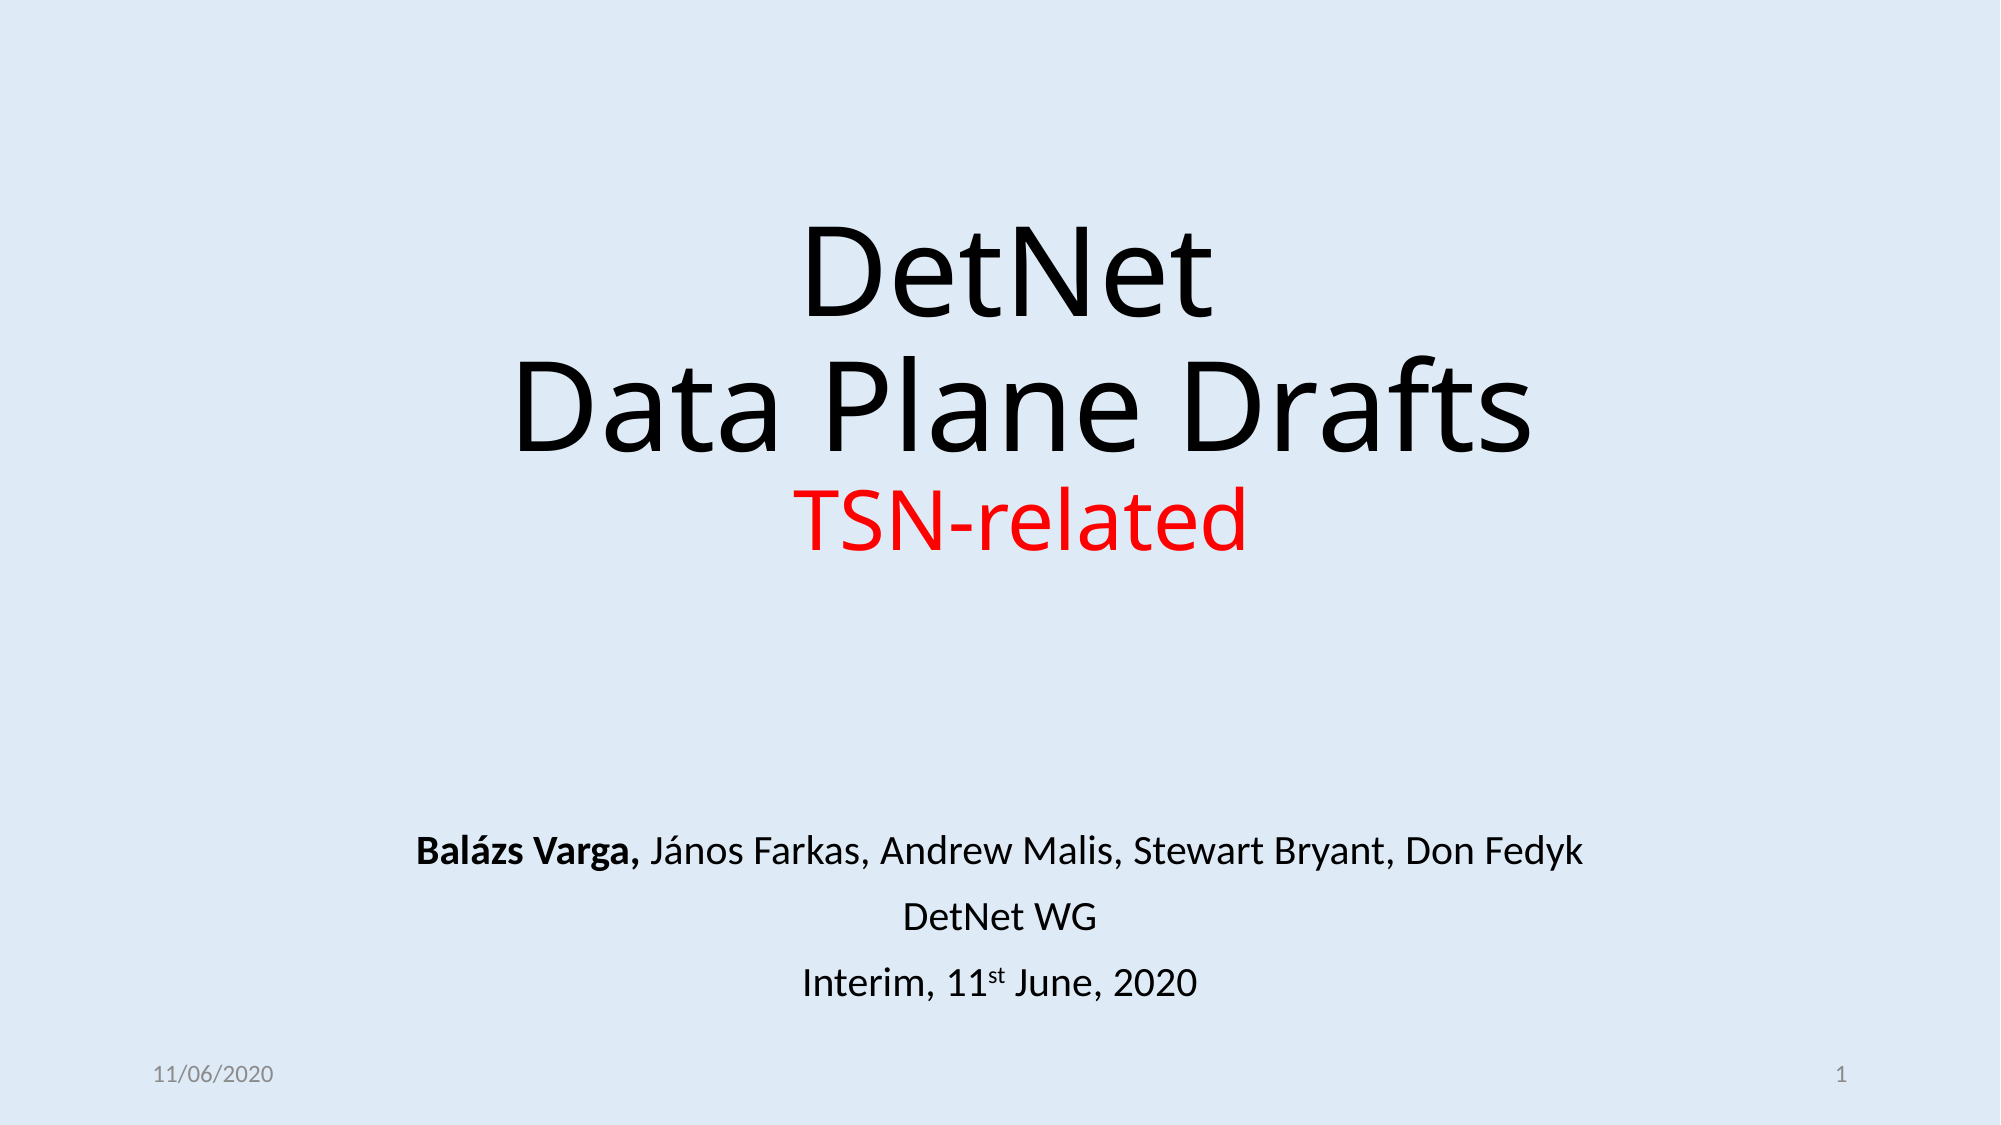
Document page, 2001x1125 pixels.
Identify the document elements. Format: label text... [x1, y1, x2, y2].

title DetNet Data Plane Drafts TSN-related [112, 184, 1933, 656]
subtitle Balázs Varga, János Farkas, Andrew Malis, Stewart Bryant, Don Fedyk DetNet WG Interim, 11st June, 2020 [249, 590, 1750, 1043]
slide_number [137, 1042, 588, 1103]
slide_number 1 [1412, 1042, 1863, 1103]
